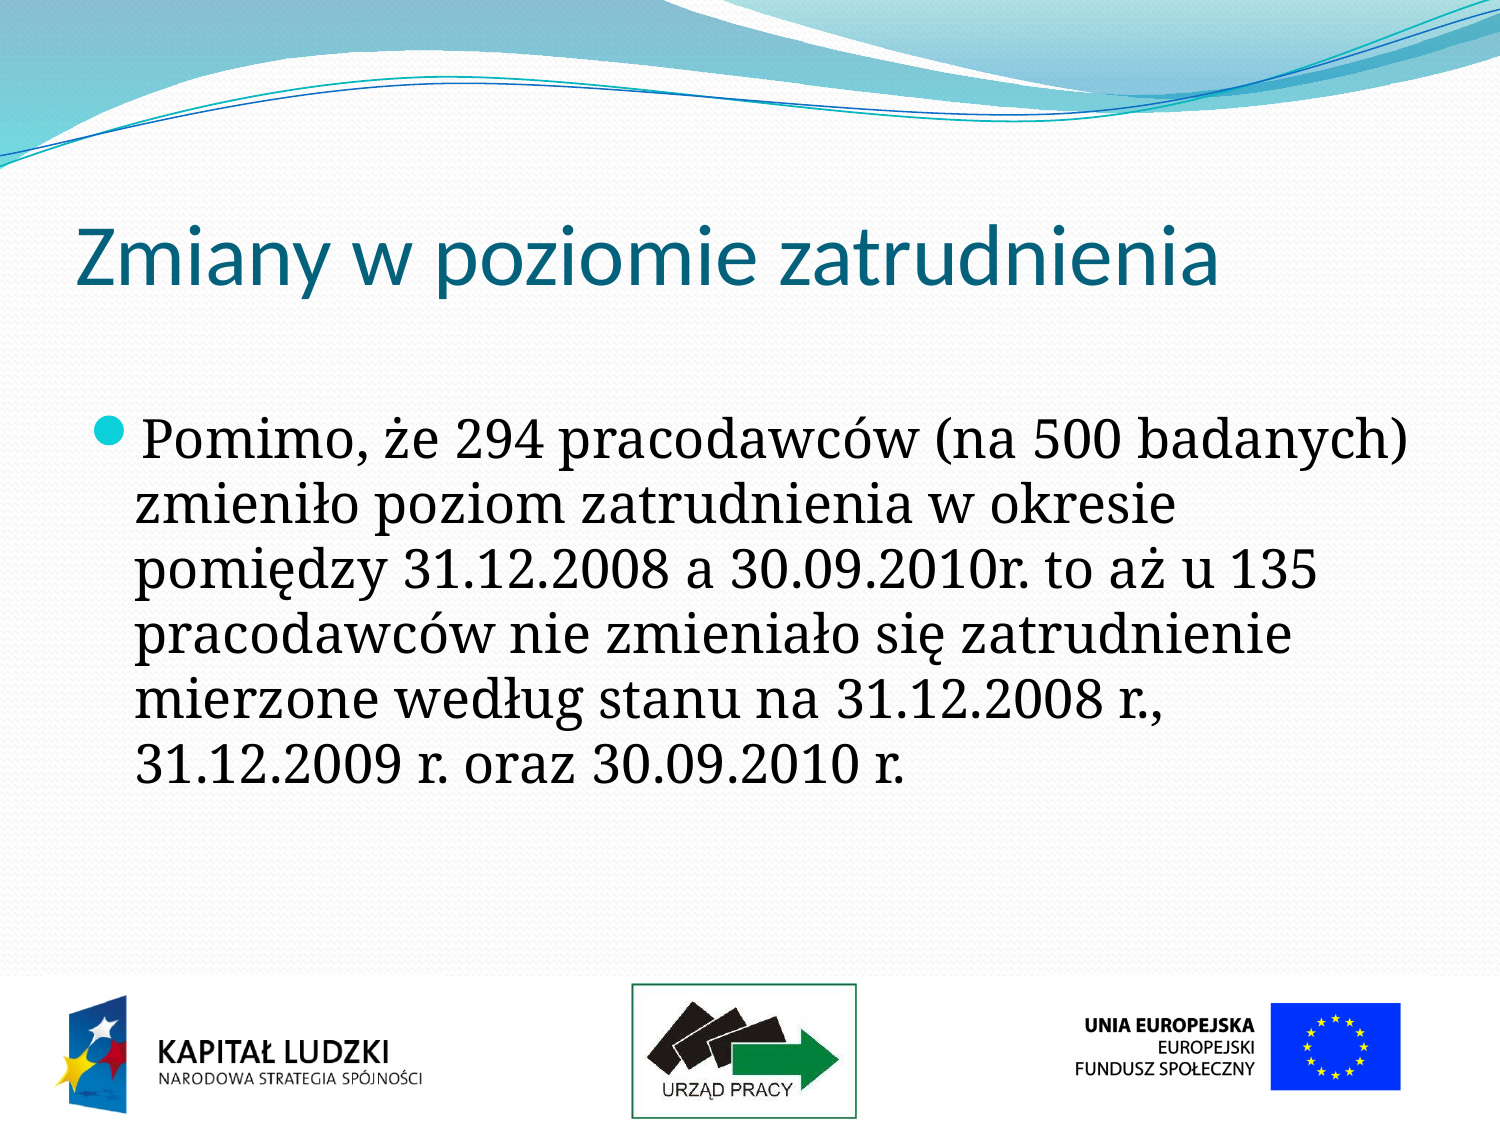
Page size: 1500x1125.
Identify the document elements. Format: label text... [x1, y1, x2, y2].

title Zmiany w poziomie zatrudnienia [75, 115, 1425, 303]
picture [631, 983, 857, 1119]
picture [1045, 975, 1430, 1118]
list Pomimo, że 294 pracodawców (na 500 badanych) zmieniło poziom zatrudnienia w okresie pomiędzy 31.12.2008 a 30.09.2010r. to aż u 135 pracodawców nie zmieniało się zatrudnienie mierzone według stanu na 31.12.2008 r., 31.12.2009 r. oraz 30.09.2010 r. [75, 397, 1425, 976]
picture [41, 975, 442, 1125]
